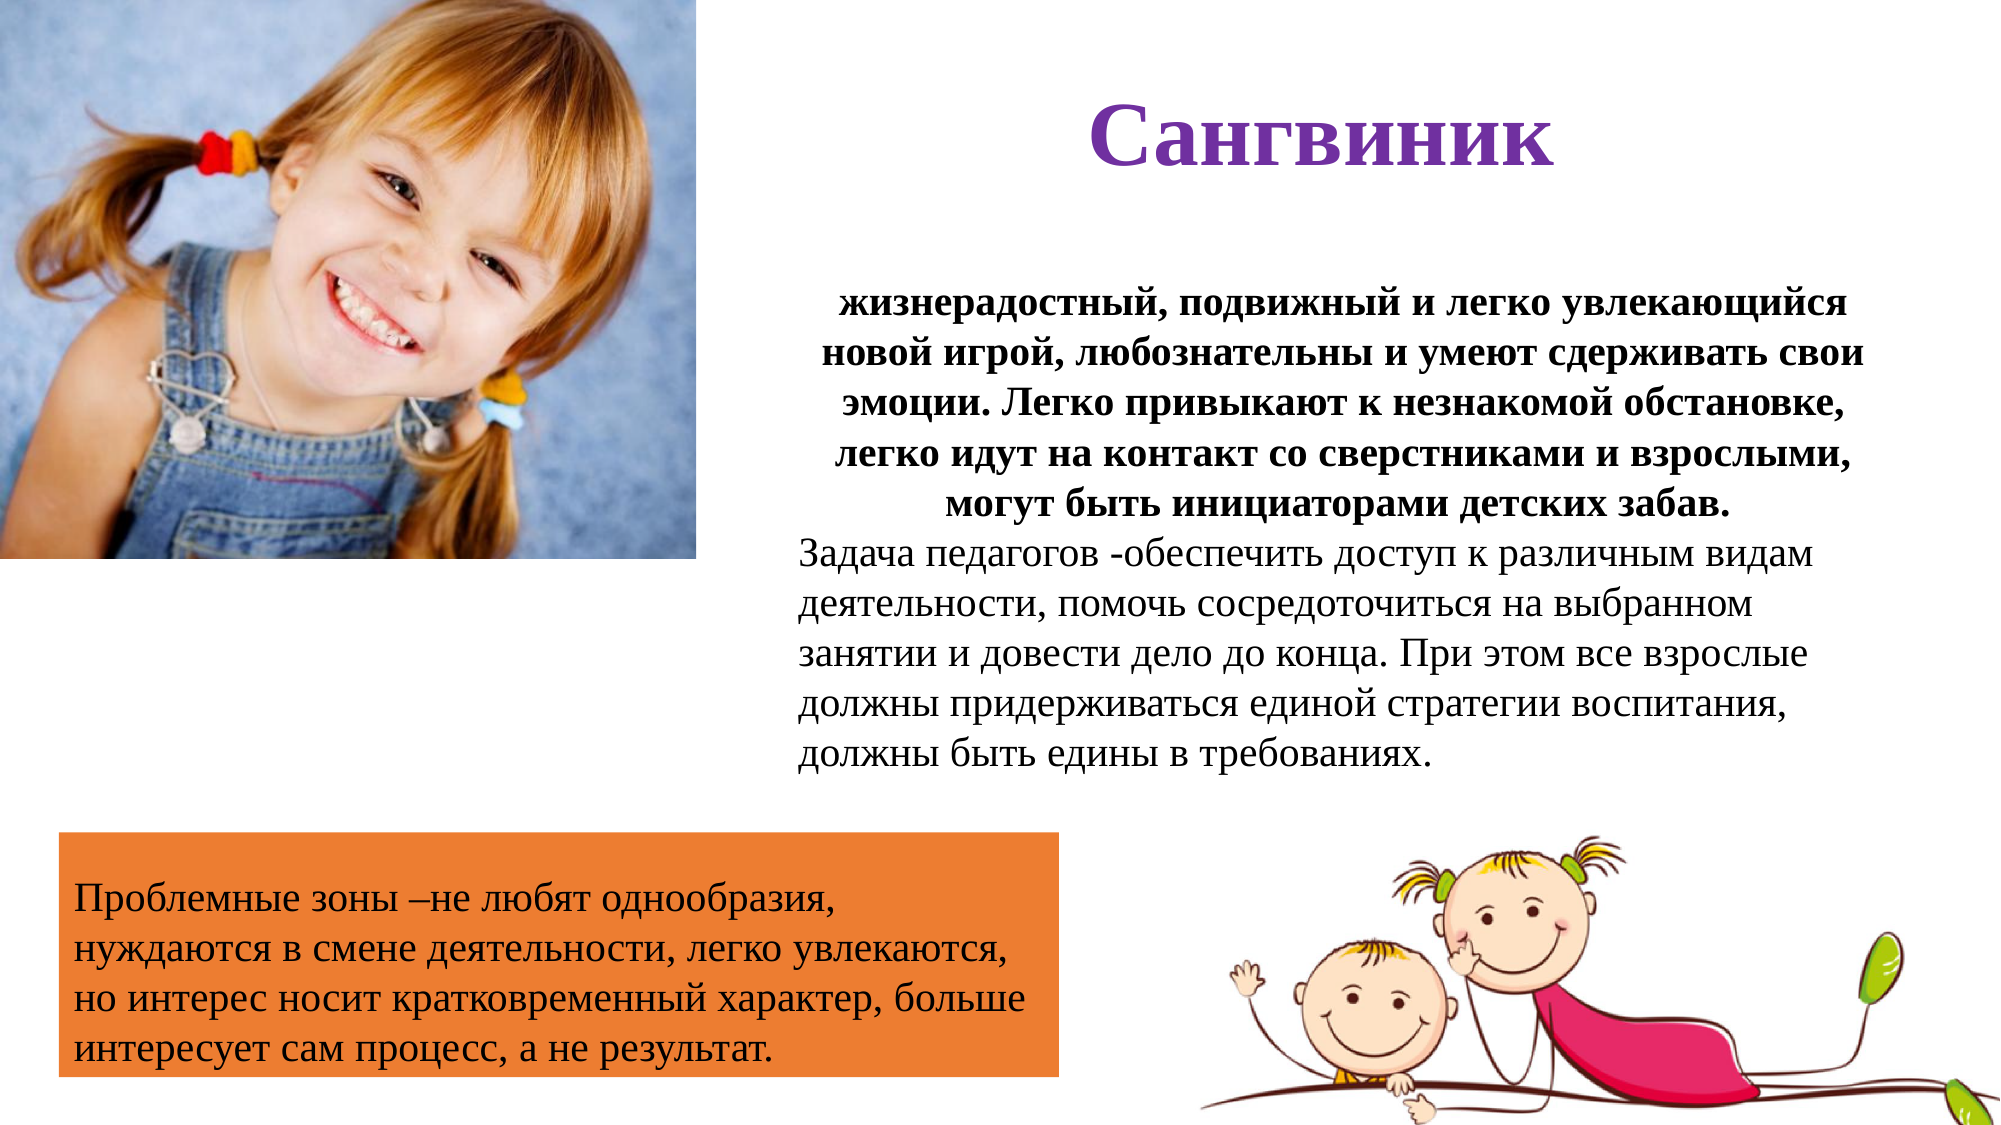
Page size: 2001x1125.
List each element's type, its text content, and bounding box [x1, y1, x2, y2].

title Сангвиник [832, 0, 1809, 218]
picture [989, 739, 2000, 1125]
text_box жизнерадостный, подвижный и легко увлекающийся новой игрой, любознательны и умеют сдерживать свои эмоции. Легко привыкают к незнакомой обстановке, легко идут на контакт со сверстниками и взрослыми, могут быть инициаторами детских забав. Задача педагогов -обеспечить доступ к различным видам деятельности, помочь сосредоточиться на выбранном занятии и довести дело до конца. При этом все взрослые должны придерживаться единой стратегии воспитания, должны быть едины в требованиях. [783, 236, 1903, 782]
text_box Проблемные зоны –не любят однообразия, нуждаются в смене деятельности, легко увлекаются, но интерес носит кратковременный характер, больше интересует сам процесс, а не результат. [58, 832, 989, 1078]
picture [0, 0, 697, 559]
